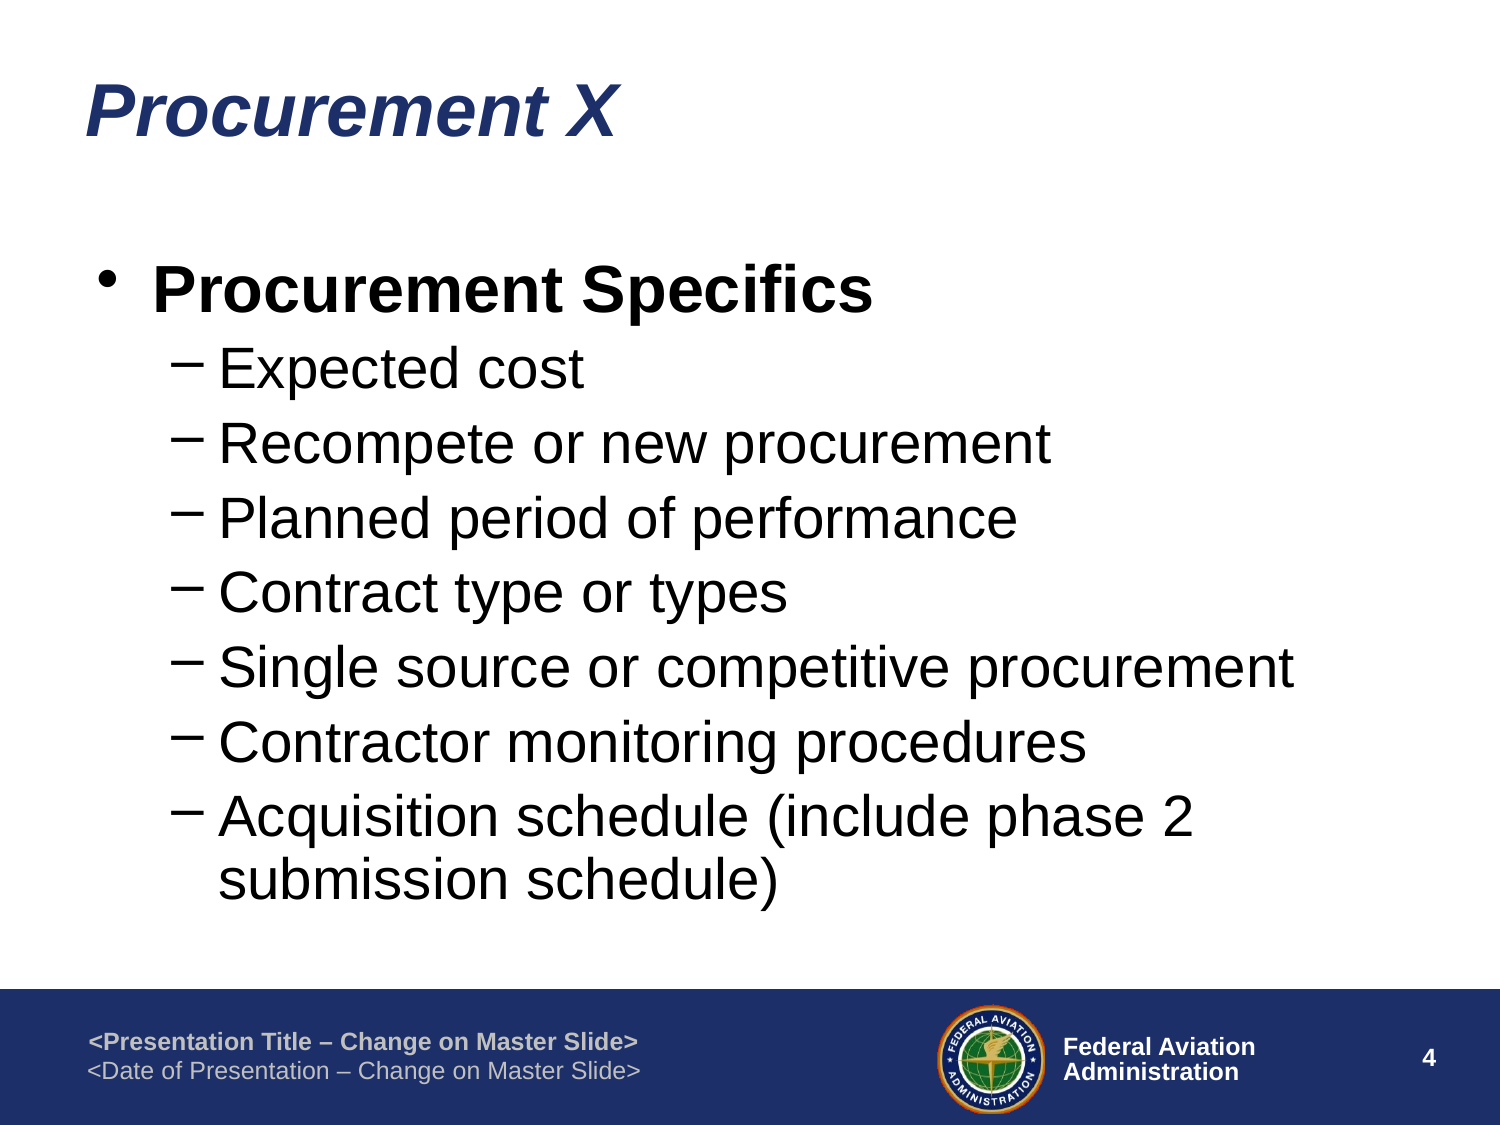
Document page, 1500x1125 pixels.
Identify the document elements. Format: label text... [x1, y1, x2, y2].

list Procurement Specifics Expected cost Recompete or new procurement Planned period of performance Contract type or types Single source or competitive procurement Contractor monitoring procedures Acquisition schedule (include phase 2 submission schedule) [81, 247, 1402, 968]
picture [936, 1004, 1045, 1114]
title Procurement X [70, 56, 1461, 157]
